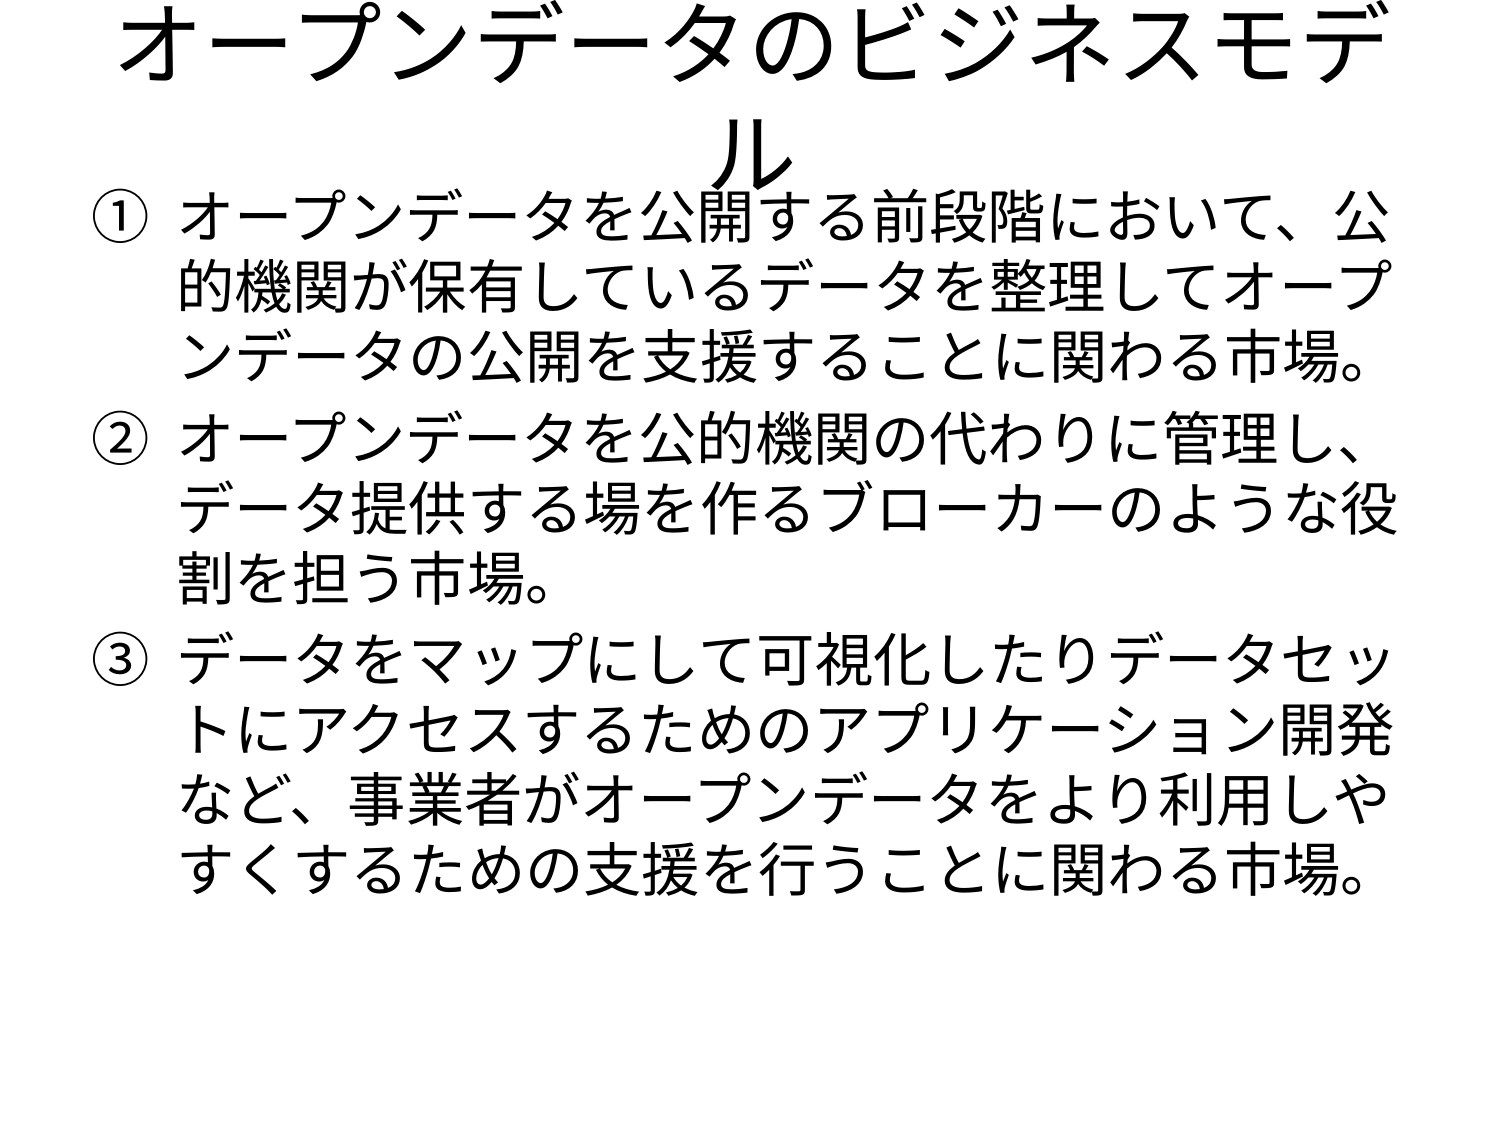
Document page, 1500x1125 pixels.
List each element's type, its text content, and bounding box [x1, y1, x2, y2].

list オープンデータを公開する前段階において、公的機関が保有しているデータを整理してオープンデータの公開を支援することに関わる市場。 オープンデータを公的機関の代わりに管理し、データ提供する場を作るブローカーのような役割を担う市場。 データをマップにして可視化したりデータセットにアクセスするためのアプリケーション開発など、事業者がオープンデータをより利用しやすくするための支援を行うことに関わる市場。 [76, 172, 1427, 965]
title オープンデータのビジネスモデル [76, 3, 1427, 172]
